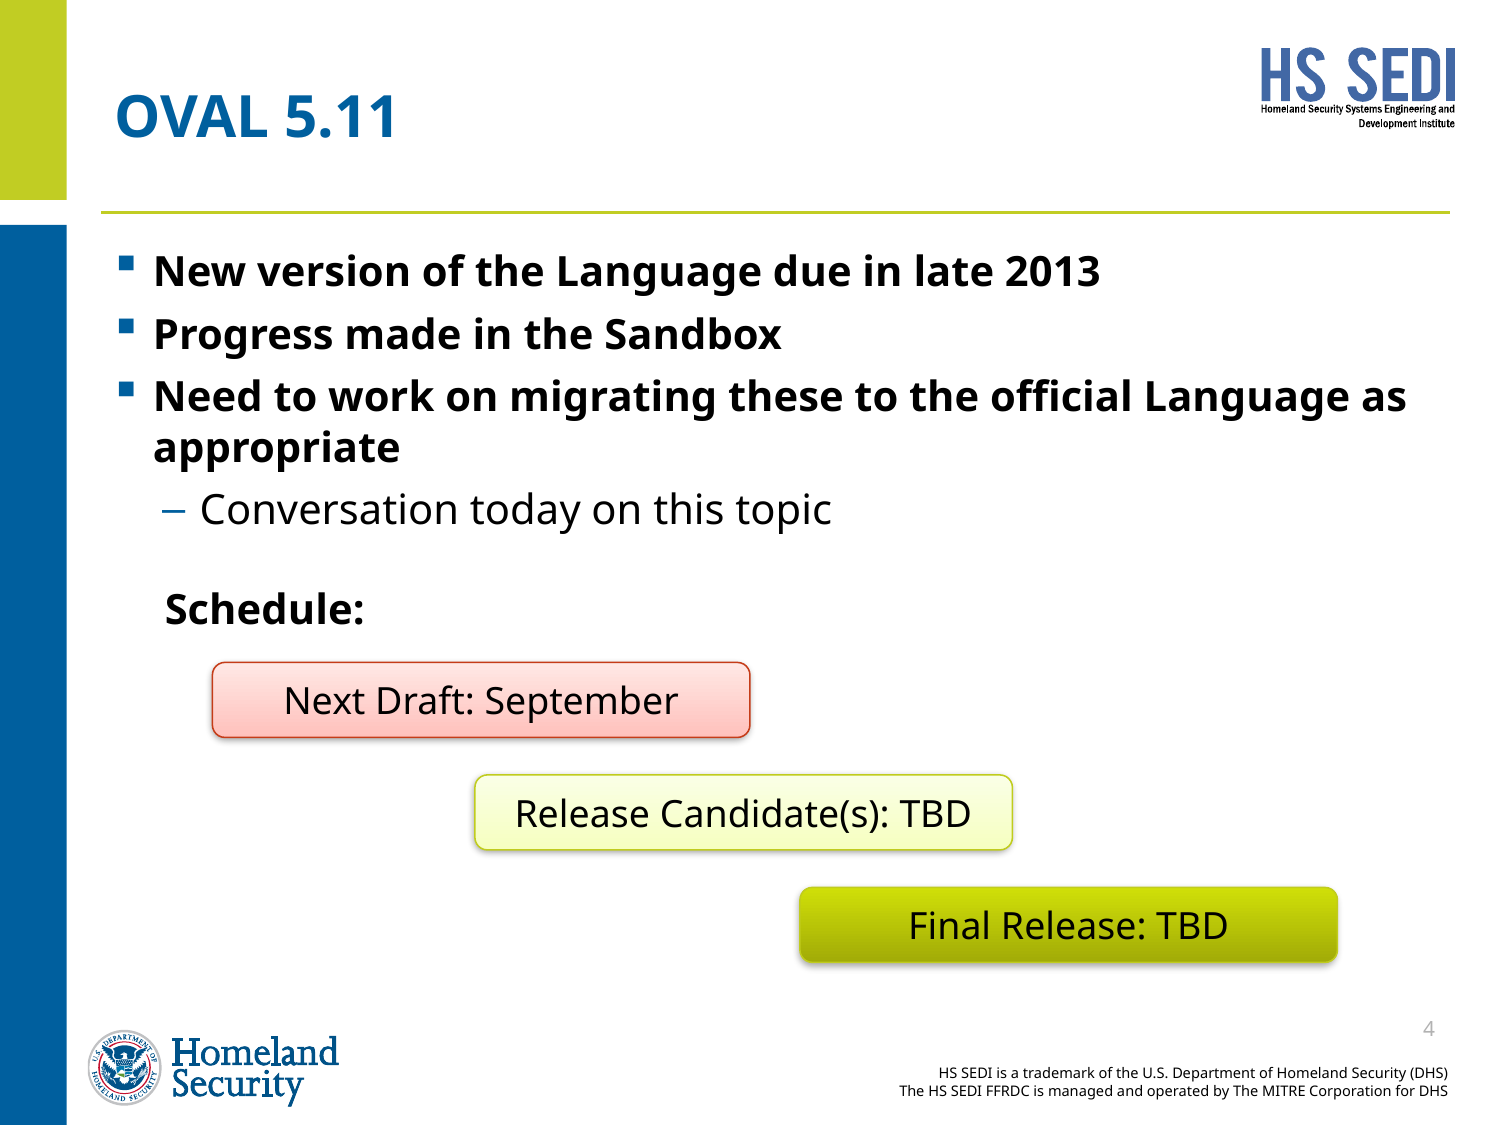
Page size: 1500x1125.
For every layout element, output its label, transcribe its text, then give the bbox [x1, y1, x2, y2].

slide_number 4 [1368, 1021, 1450, 1052]
text_box Release Candidate(s): TBD [474, 774, 1014, 851]
text_box Final Release: TBD [799, 886, 1339, 964]
text_box Next Draft: September [211, 661, 751, 739]
text_box Schedule: [150, 575, 925, 640]
text_box New version of the Language due in late 2013 Progress made in the Sandbox Need to work on migrating these to the official Language as appropriate Conversation today on this topic [99, 237, 1450, 563]
title OVAL 5.11 [99, 45, 1248, 188]
